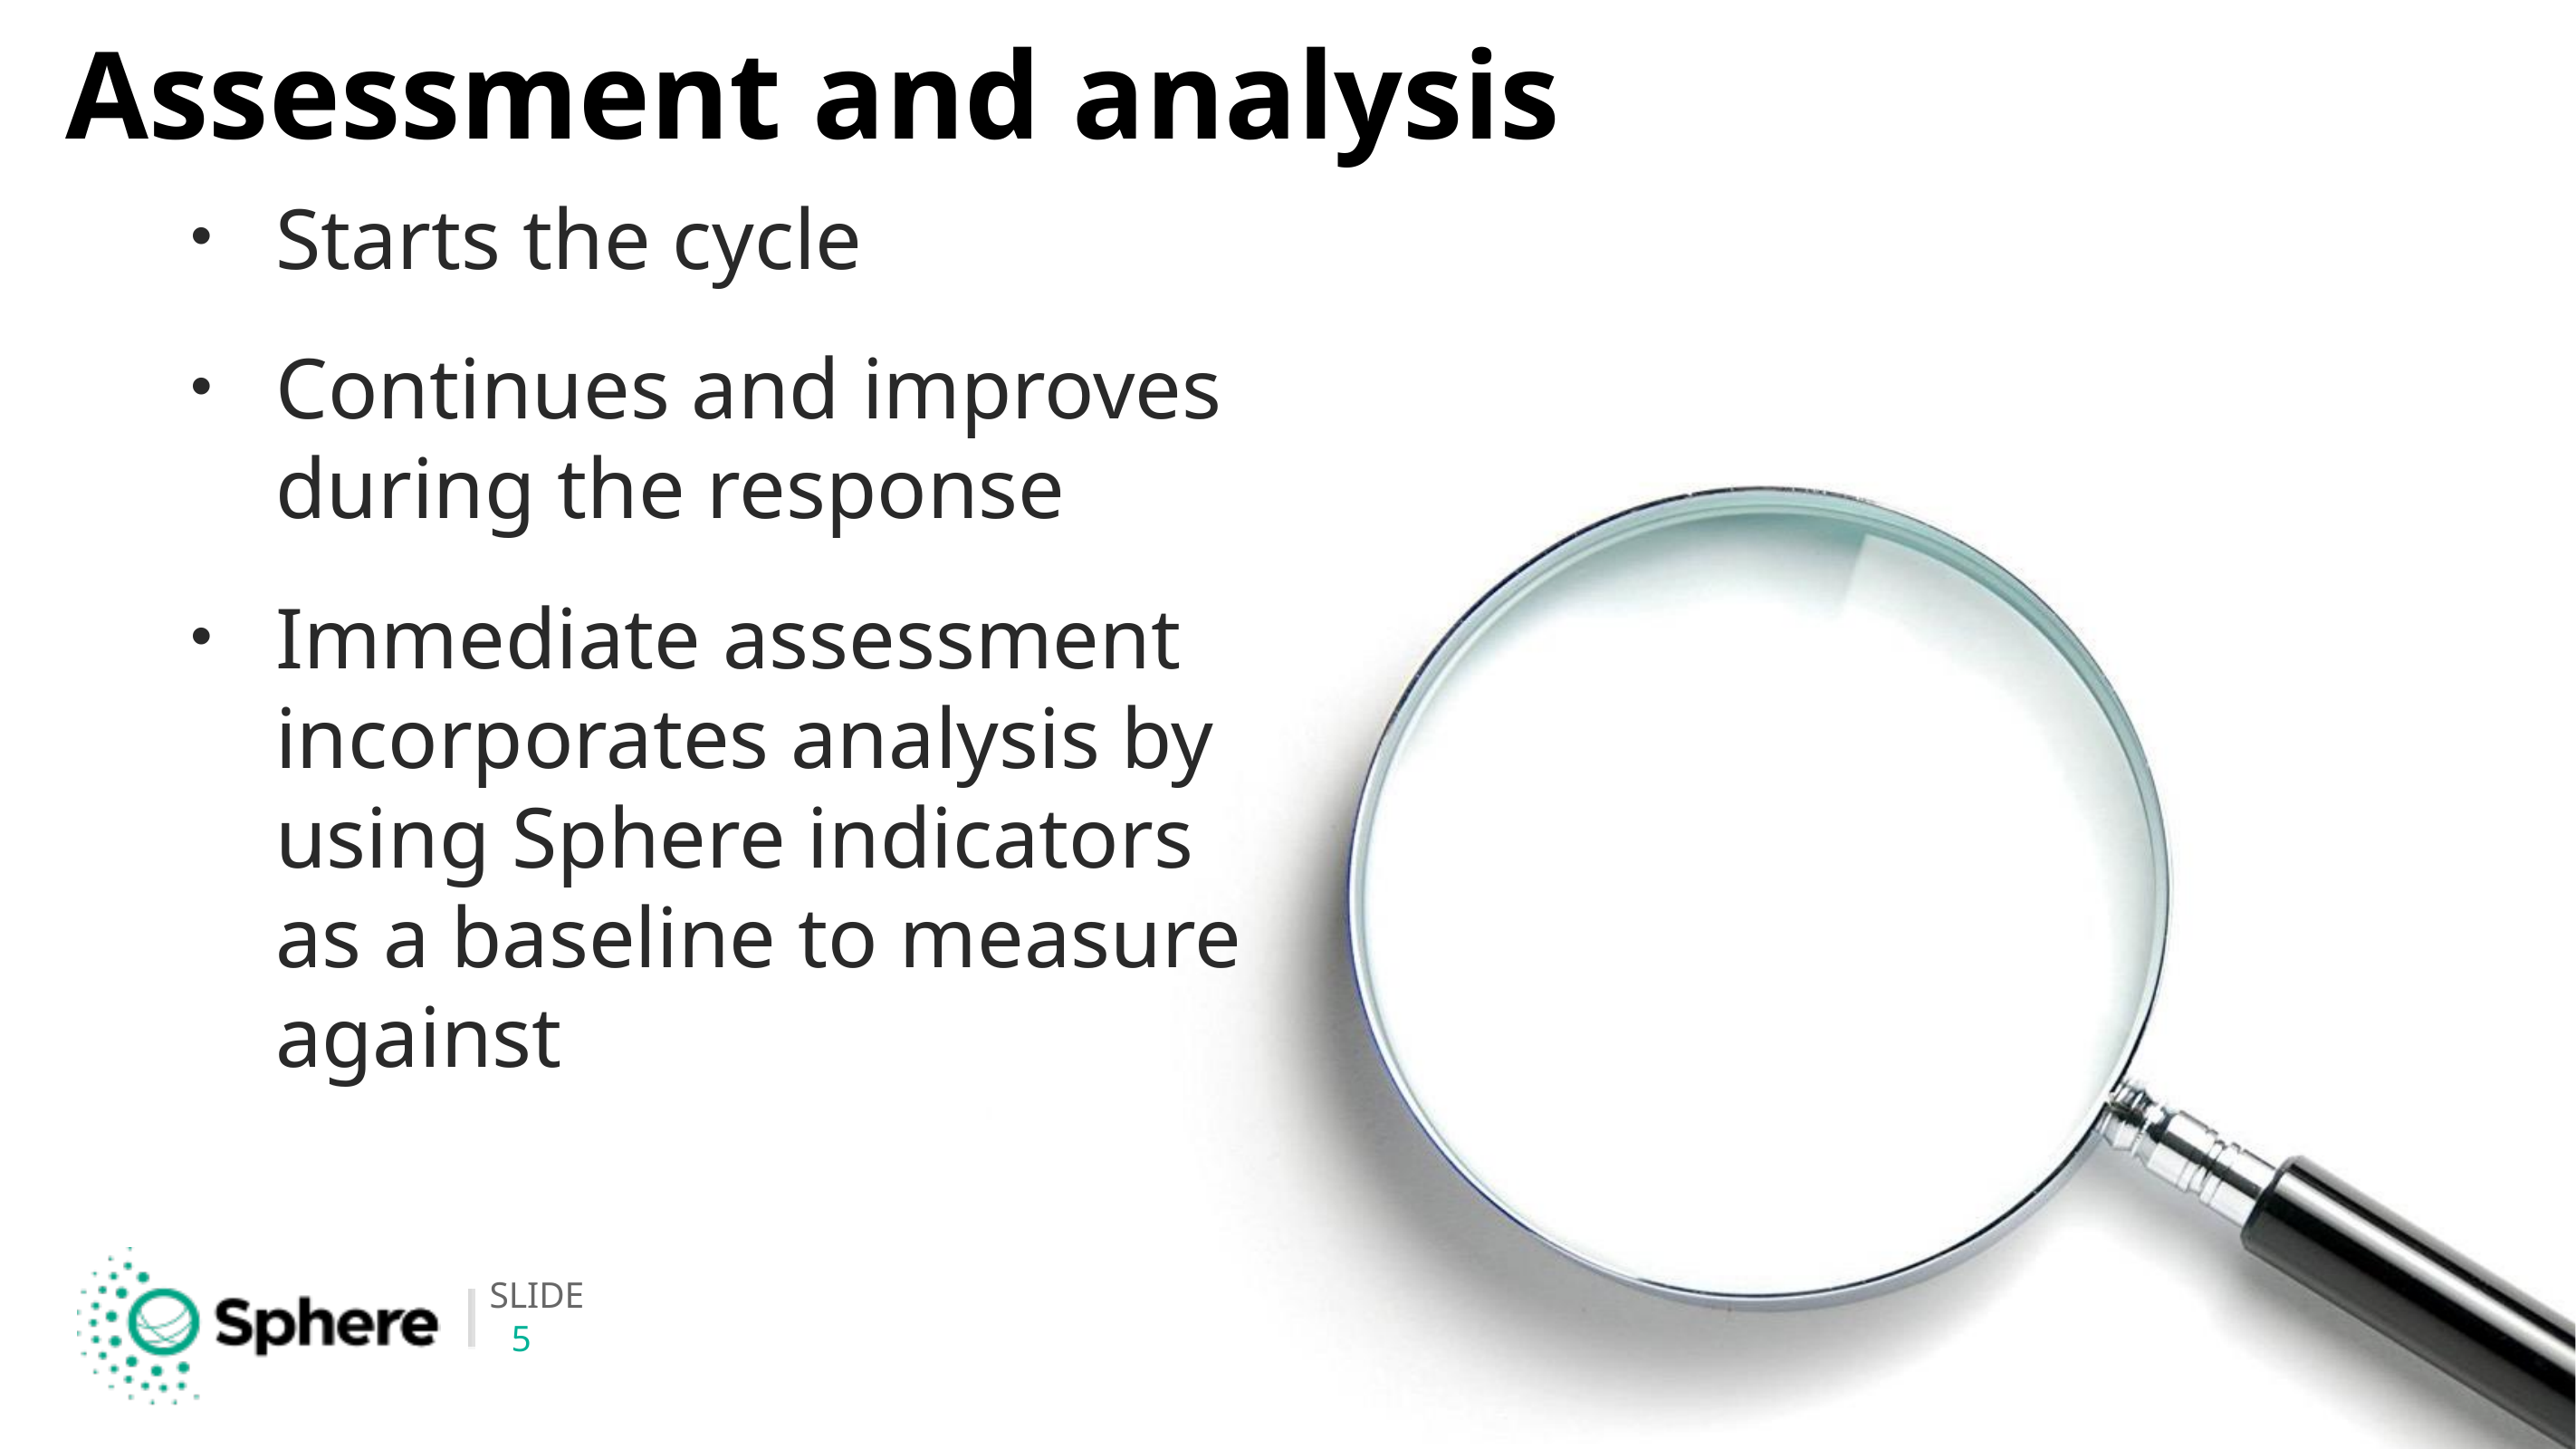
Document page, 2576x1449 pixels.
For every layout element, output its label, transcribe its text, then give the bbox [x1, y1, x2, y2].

slide_number 5 [503, 1308, 563, 1367]
picture [986, 411, 2576, 1449]
picture [77, 1247, 441, 1407]
title Assessment and analysis [57, 10, 2131, 179]
picture [468, 1289, 479, 1349]
list Starts the cycle Continues and improves during the response Immediate assessment incorporates analysis by using Sphere indicators as a baseline to measure against [182, 178, 1288, 1252]
